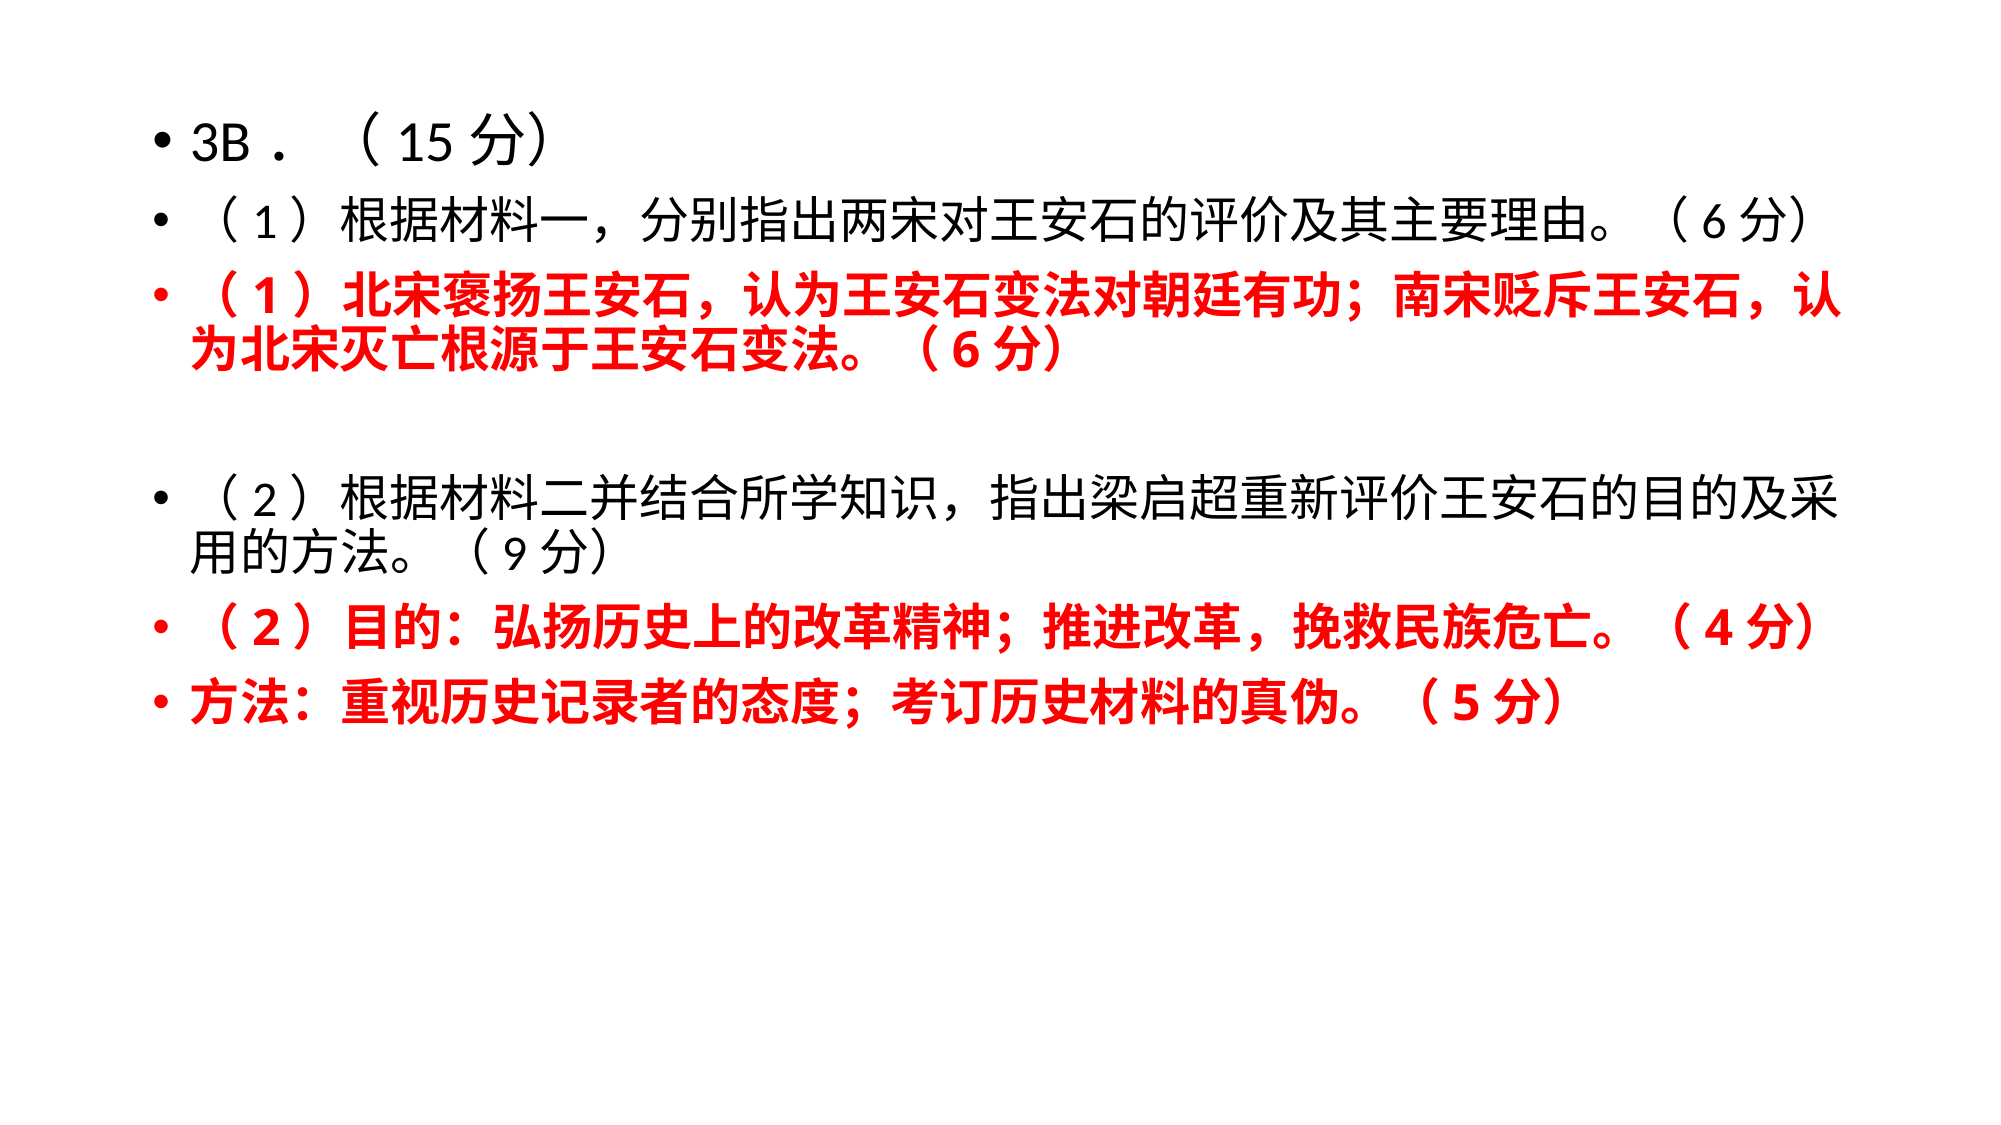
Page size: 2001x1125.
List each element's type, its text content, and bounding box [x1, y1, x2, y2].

list 3B．（15分） （1）根据材料一，分别指出两宋对王安石的评价及其主要理由。（6分） （1）北宋褒扬王安石，认为王安石变法对朝廷有功；南宋贬斥王安石，认为北宋灭亡根源于王安石变法。（6分） （2）根据材料二并结合所学知识，指出梁启超重新评价王安石的目的及采用的方法。（9分） （2）目的：弘扬历史上的改革精神；推进改革，挽救民族危亡。（4分） 方法：重视历史记录者的态度；考订历史材料的真伪。（5分） [137, 103, 1863, 1014]
